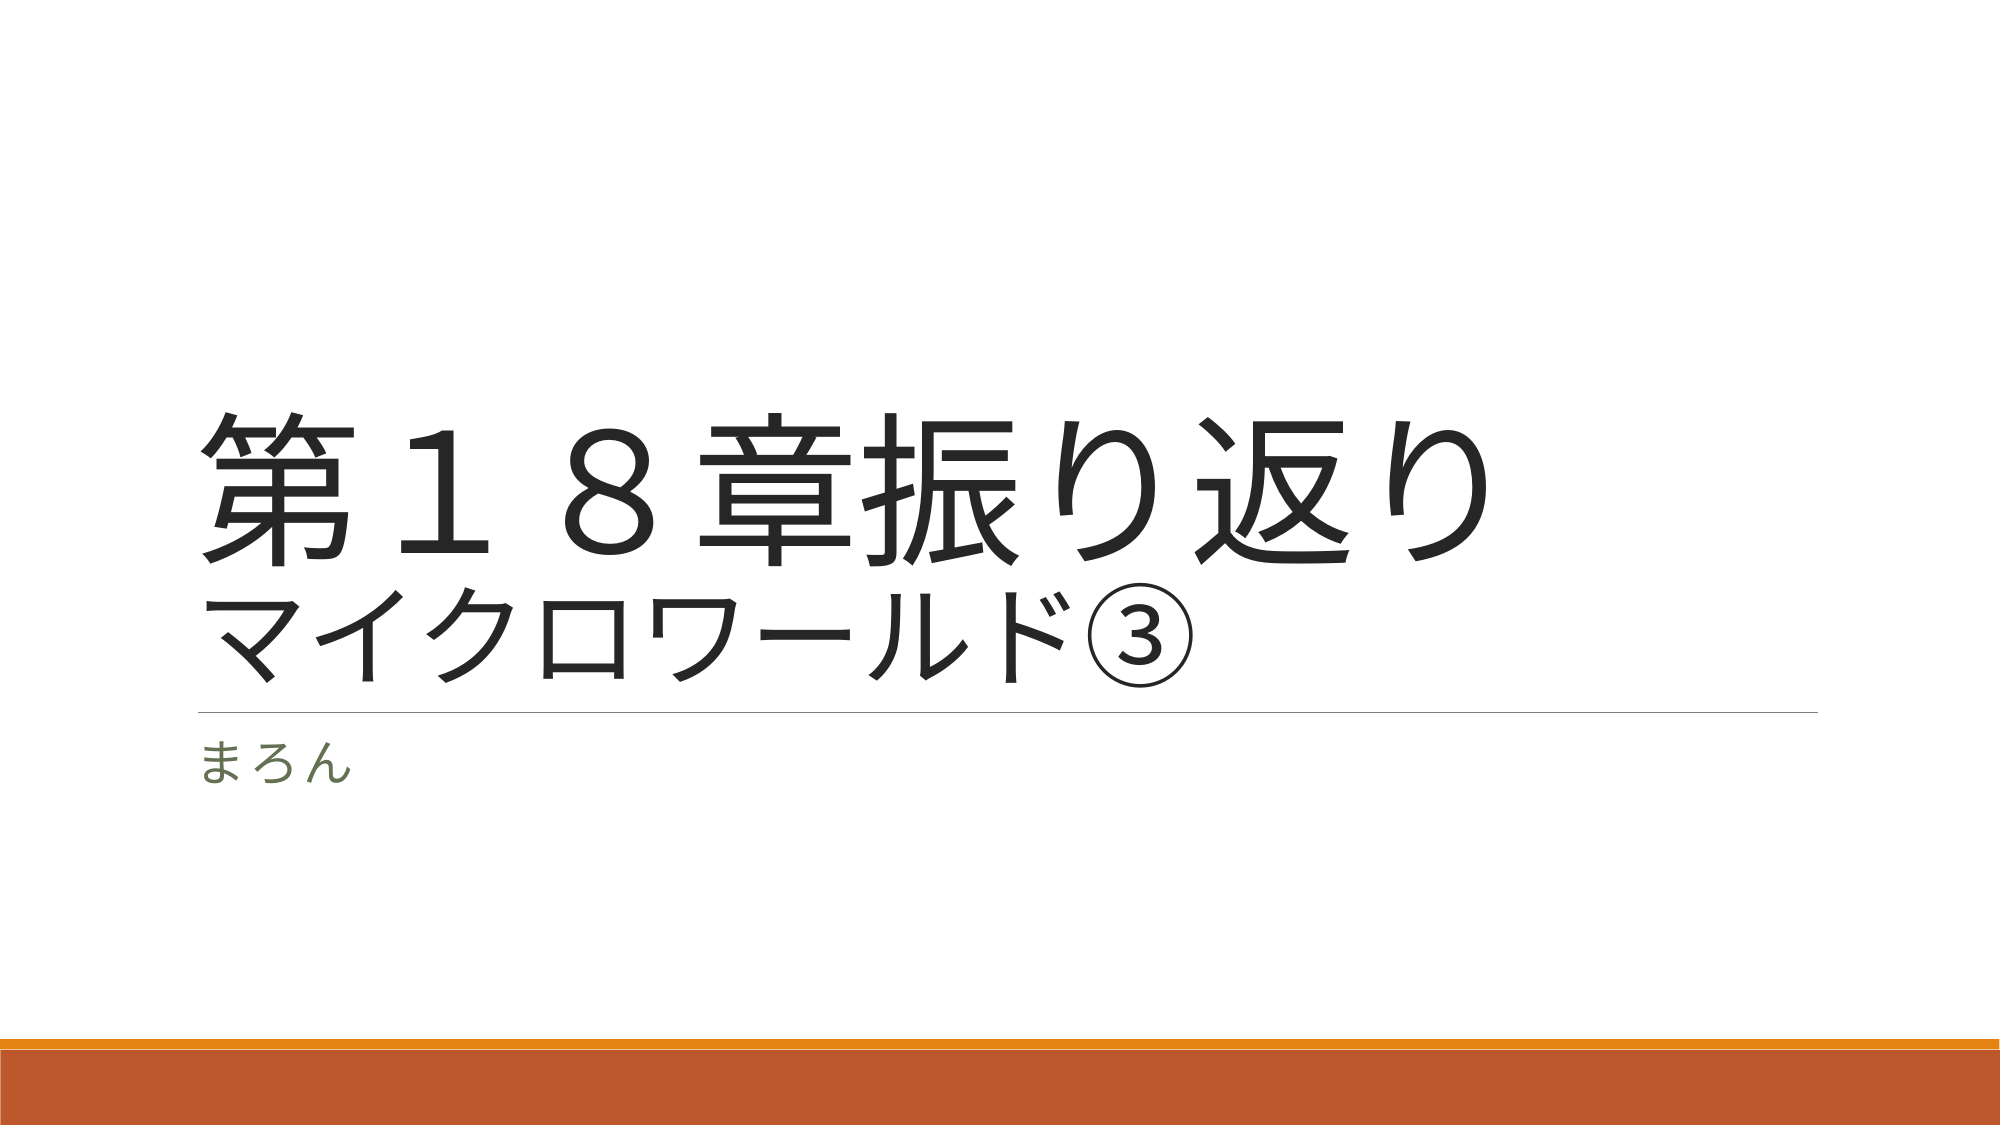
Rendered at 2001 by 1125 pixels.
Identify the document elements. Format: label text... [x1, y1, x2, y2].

title 第１８章振り返り マイクロワールド③ [180, 124, 1830, 710]
subtitle まろん [180, 730, 1831, 919]
